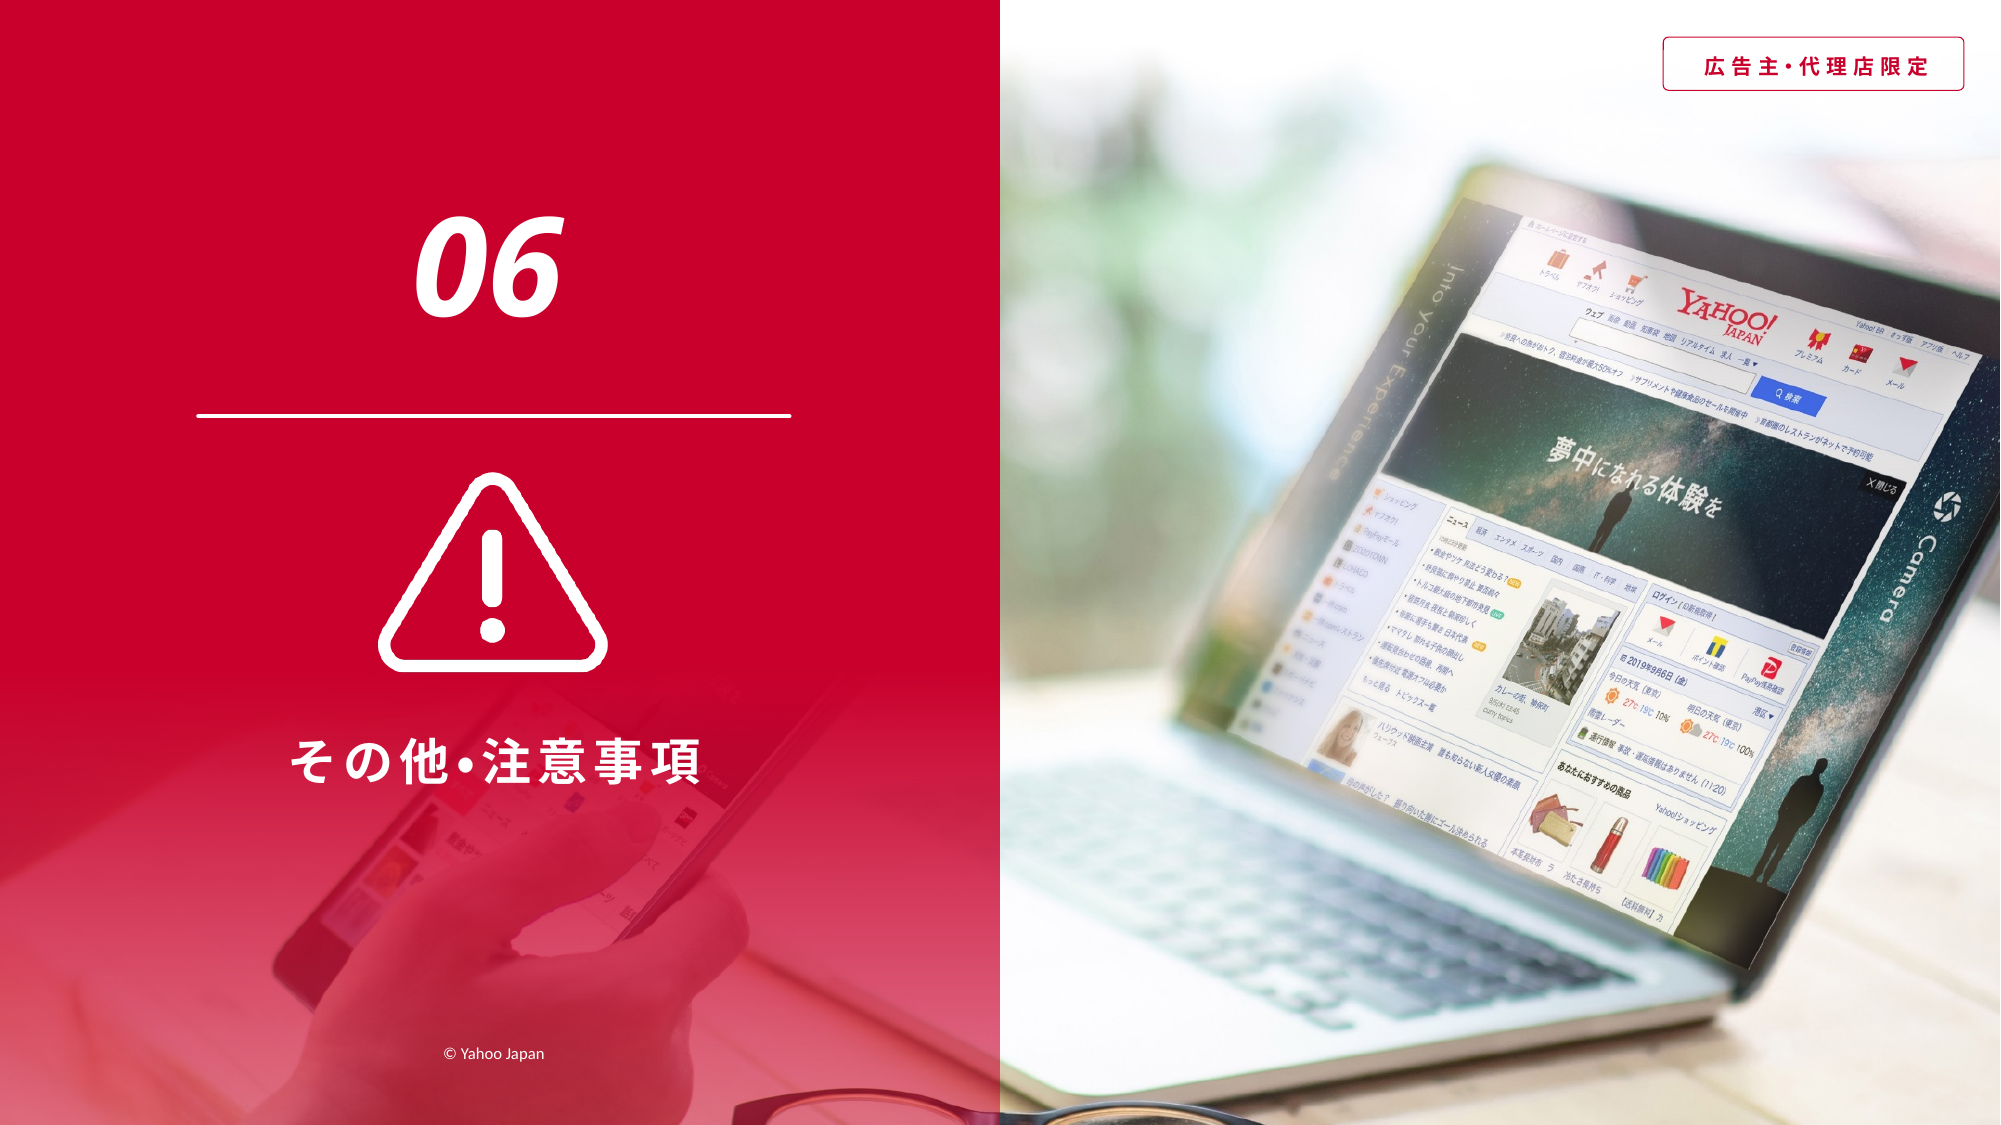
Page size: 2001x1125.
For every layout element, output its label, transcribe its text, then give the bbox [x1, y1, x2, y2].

picture [1000, 0, 2000, 1125]
picture [361, 454, 622, 696]
list その他・注意事項 [198, 723, 790, 956]
list 06 [397, 171, 587, 346]
